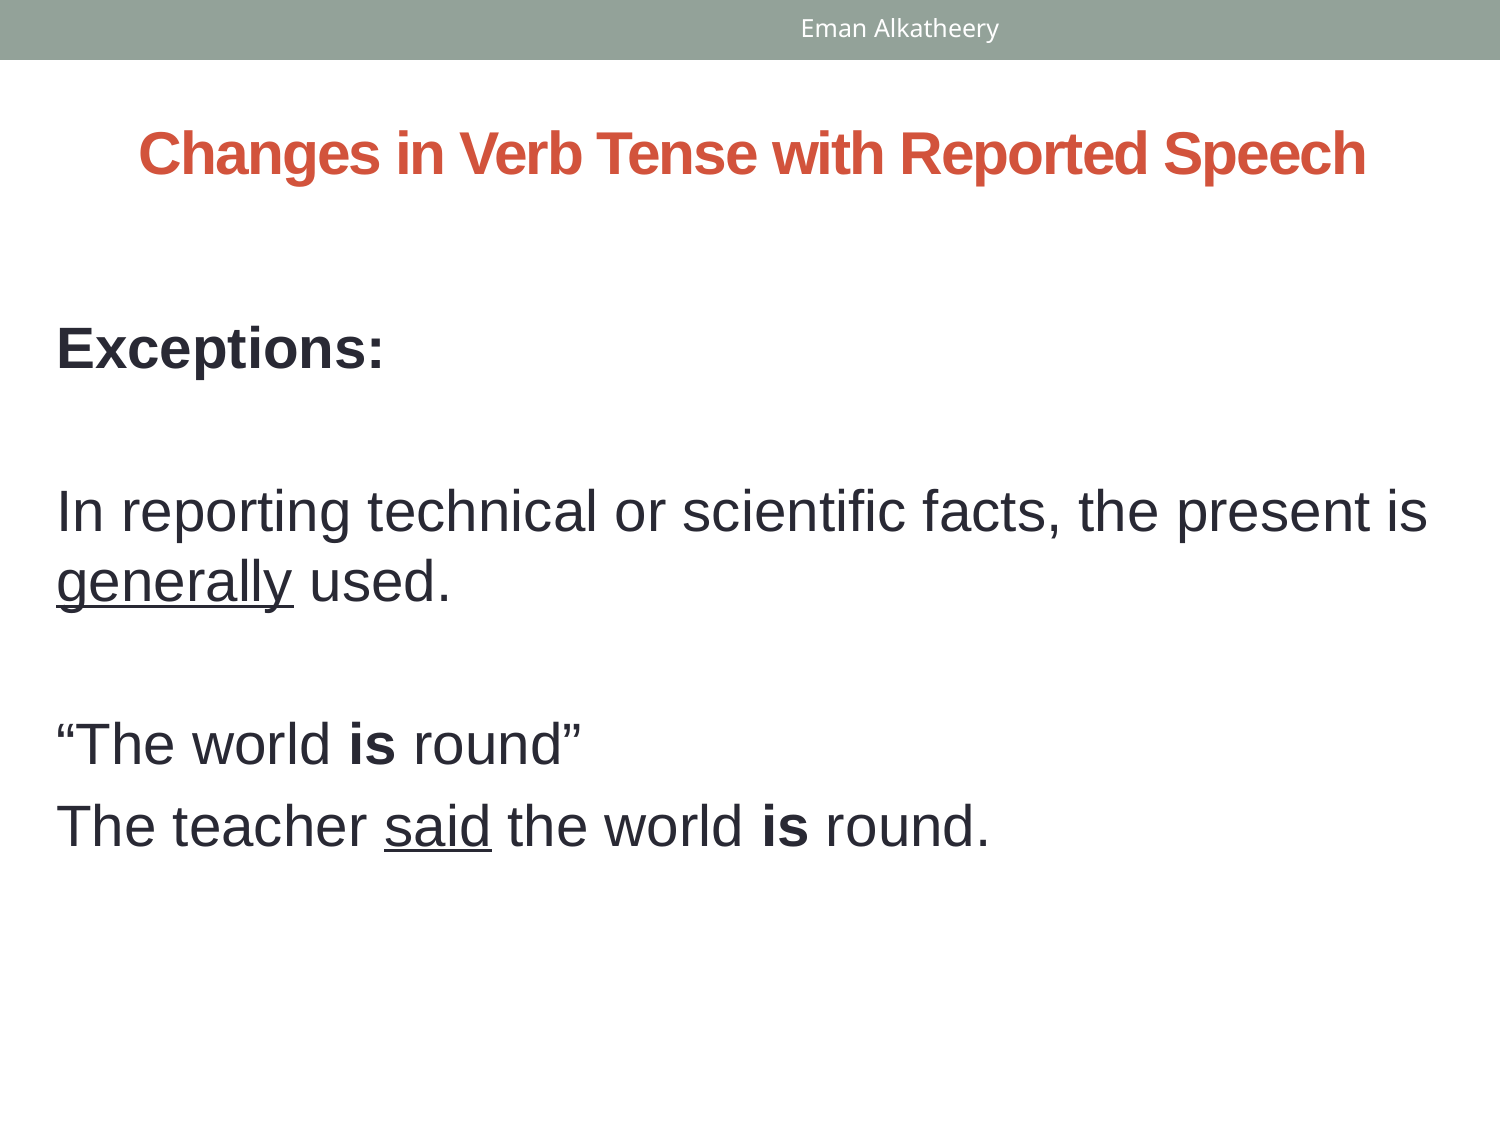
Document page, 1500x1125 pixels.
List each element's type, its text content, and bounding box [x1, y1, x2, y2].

footer Eman Alkatheery [562, 3, 1238, 57]
list Exceptions: In reporting technical or scientific facts, the present is generally used. “The world is round” The teacher said the world is round. [41, 302, 1471, 976]
title Changes in Verb Tense with Reported Speech [123, 80, 1399, 220]
